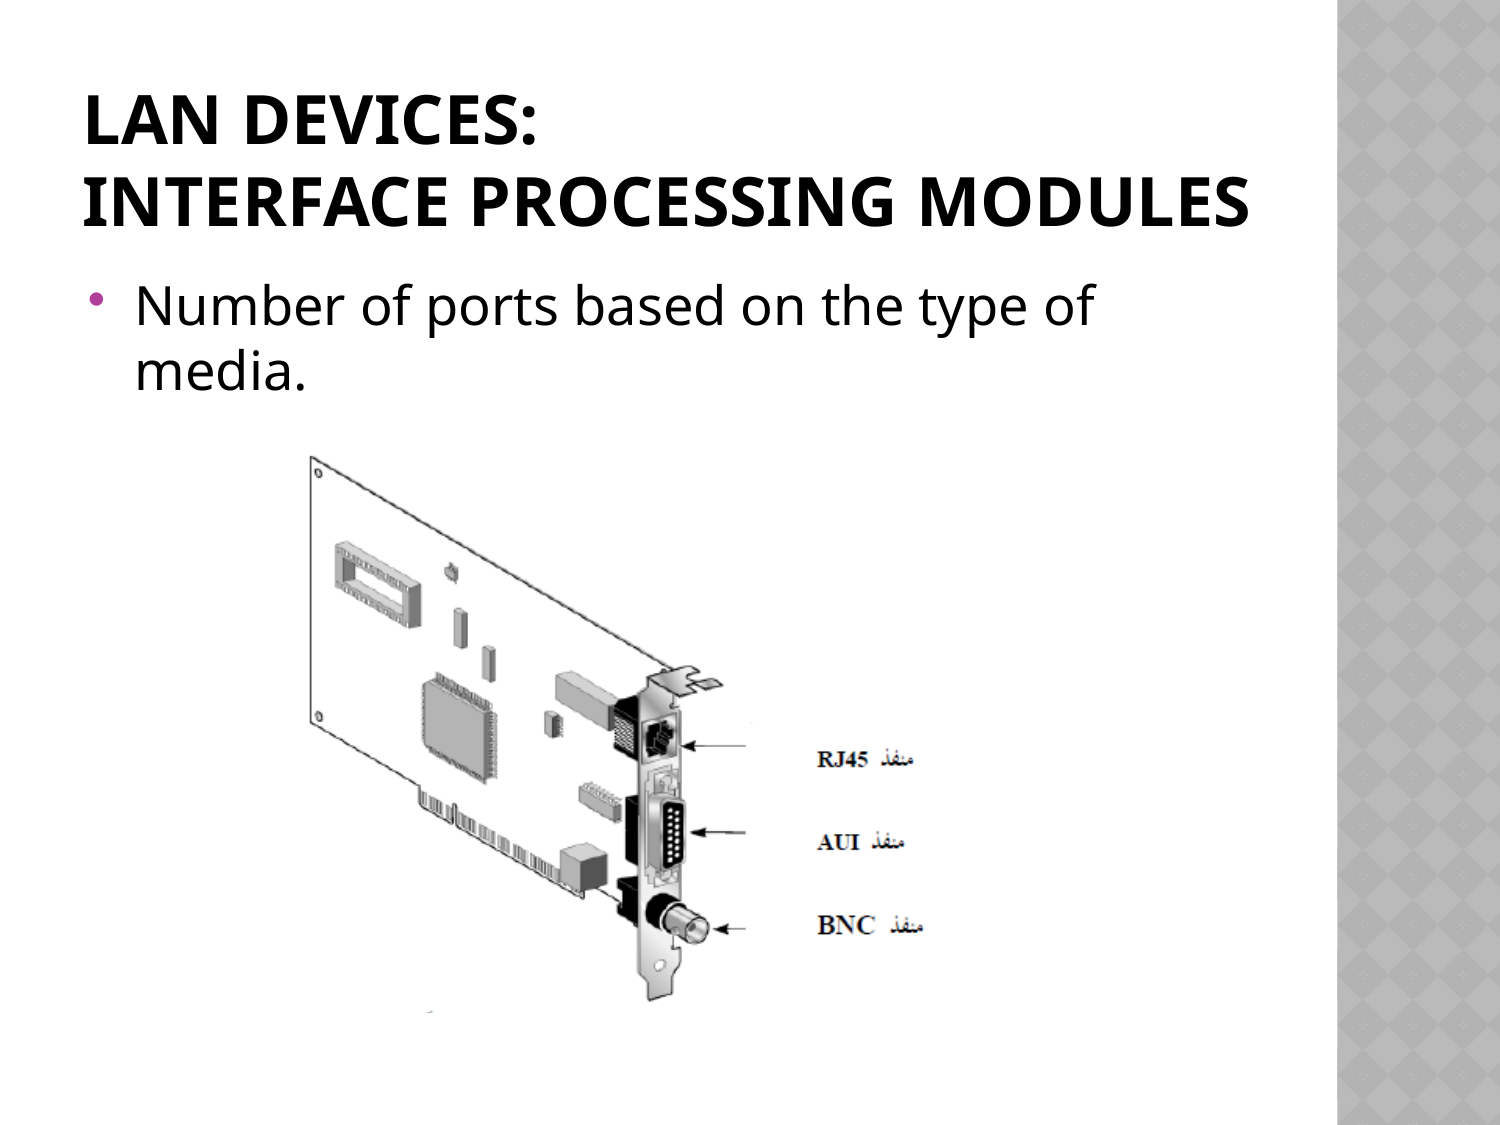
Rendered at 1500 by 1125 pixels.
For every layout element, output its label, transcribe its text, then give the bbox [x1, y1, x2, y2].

picture [287, 449, 938, 1013]
list Number of ports based on the type of media. [75, 264, 1263, 1059]
title LAN devices: interface processing Modules [75, 52, 1263, 240]
